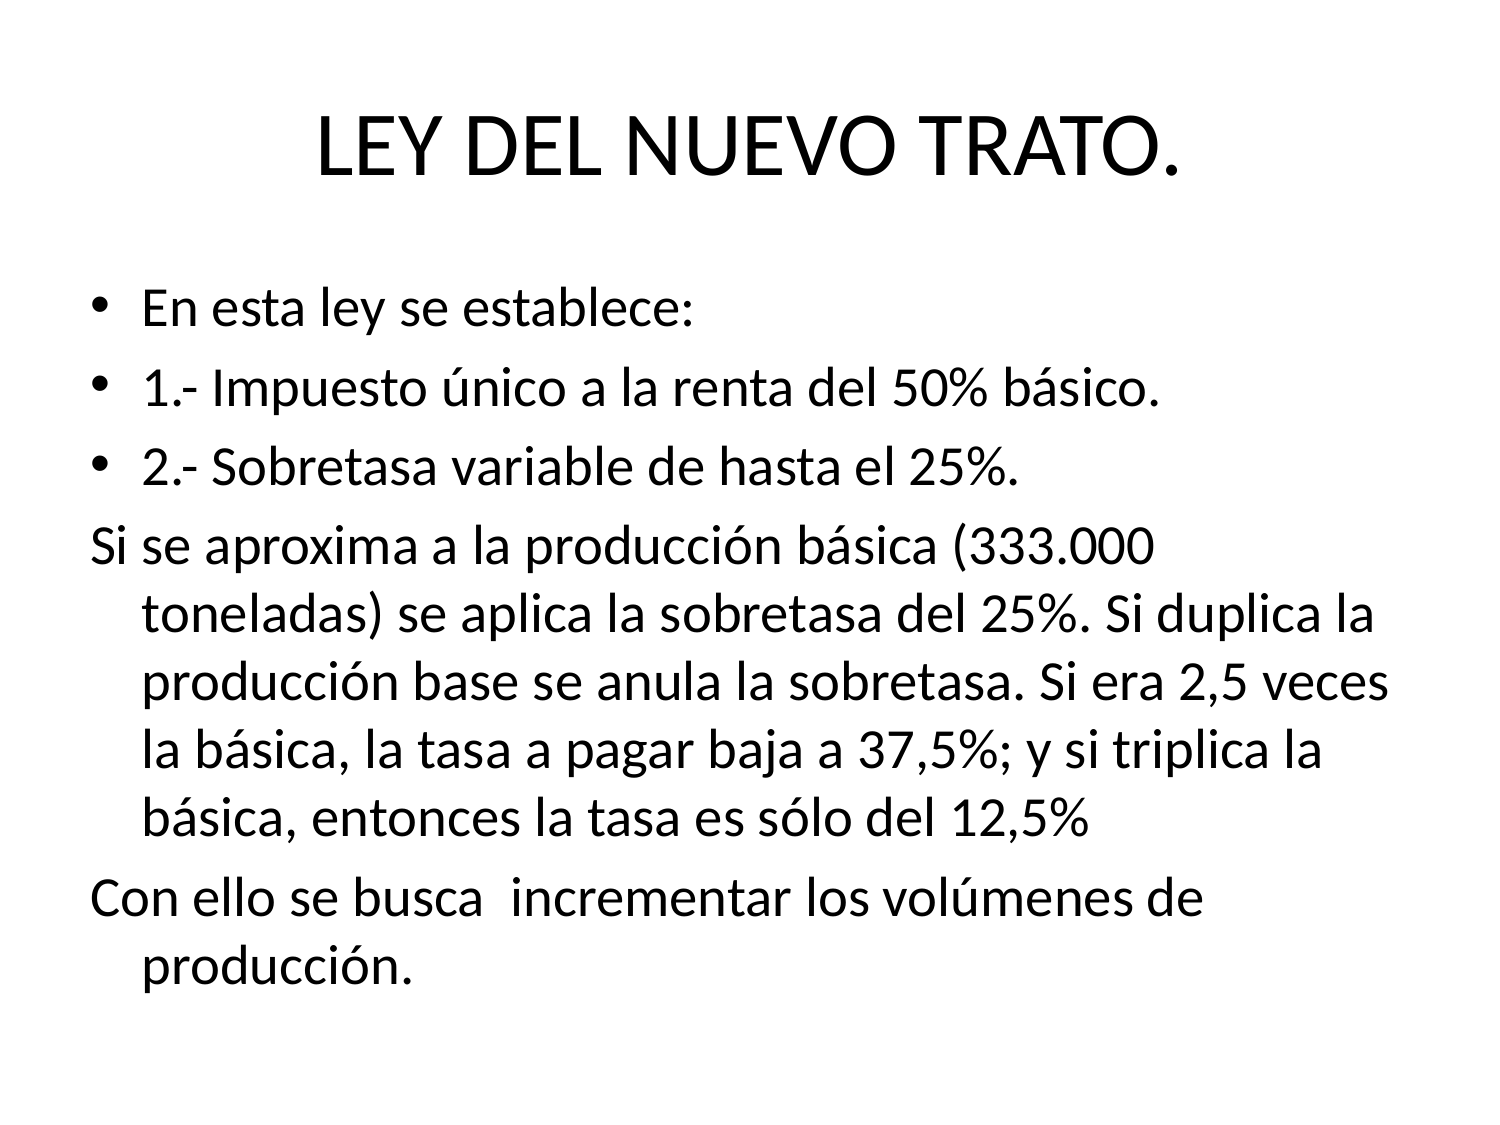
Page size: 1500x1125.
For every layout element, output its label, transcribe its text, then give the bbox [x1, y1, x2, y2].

title LEY DEL NUEVO TRATO. [75, 45, 1425, 233]
list En esta ley se establece: 1.- Impuesto único a la renta del 50% básico. 2.- Sobretasa variable de hasta el 25%. Si se aproxima a la producción básica (333.000 toneladas) se aplica la sobretasa del 25%. Si duplica la producción base se anula la sobretasa. Si era 2,5 veces la básica, la tasa a pagar baja a 37,5%; y si triplica la básica, entonces la tasa es sólo del 12,5% Con ello se busca incrementar los volúmenes de producción. [75, 262, 1425, 1005]
